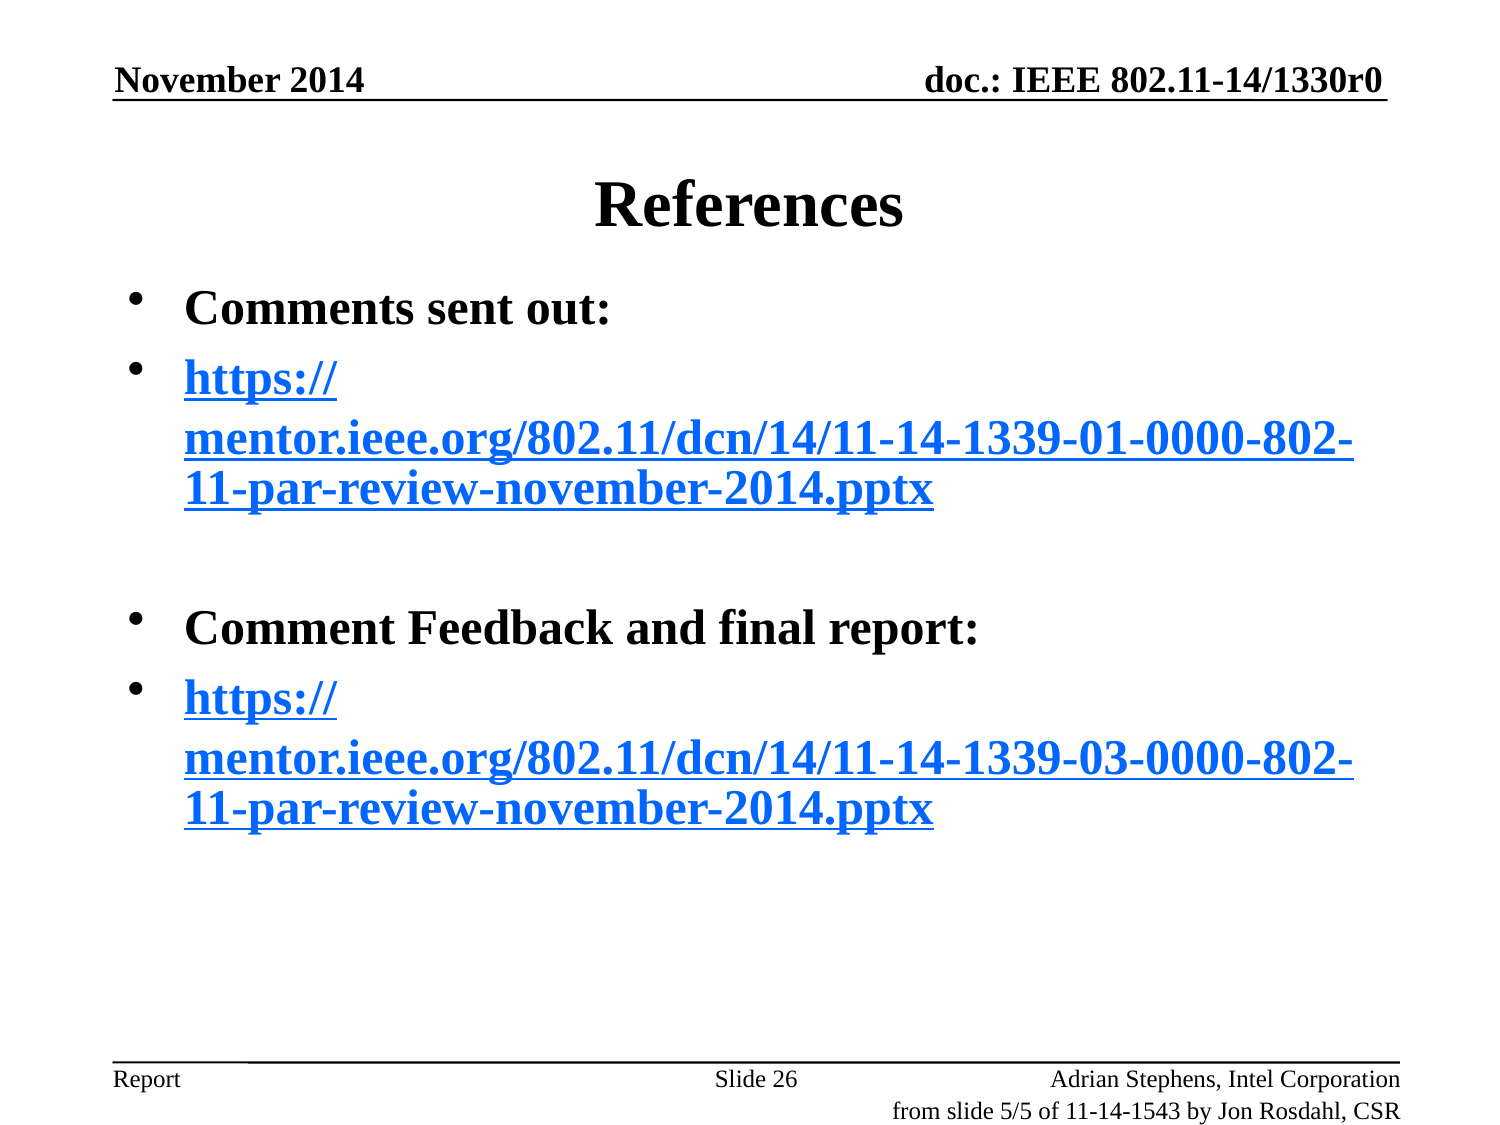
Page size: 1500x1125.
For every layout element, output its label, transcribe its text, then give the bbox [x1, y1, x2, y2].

title References [112, 112, 1388, 267]
list Comments sent out: https://mentor.ieee.org/802.11/dcn/14/11-14-1339-01-0000-802-11-par-review-november-2014.pptx Comment Feedback and final report: https://mentor.ieee.org/802.11/dcn/14/11-14-1339-03-0000-802-11-par-review-november-2014.pptx [112, 267, 1388, 1016]
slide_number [114, 54, 374, 101]
text_box from slide 5/5 of 11-14-1543 by Jon Rosdahl, CSR [343, 1087, 1417, 1125]
slide_number Slide 26 [712, 1061, 800, 1087]
footer Adrian Stephens, Intel Corporation [1019, 1061, 1402, 1087]
